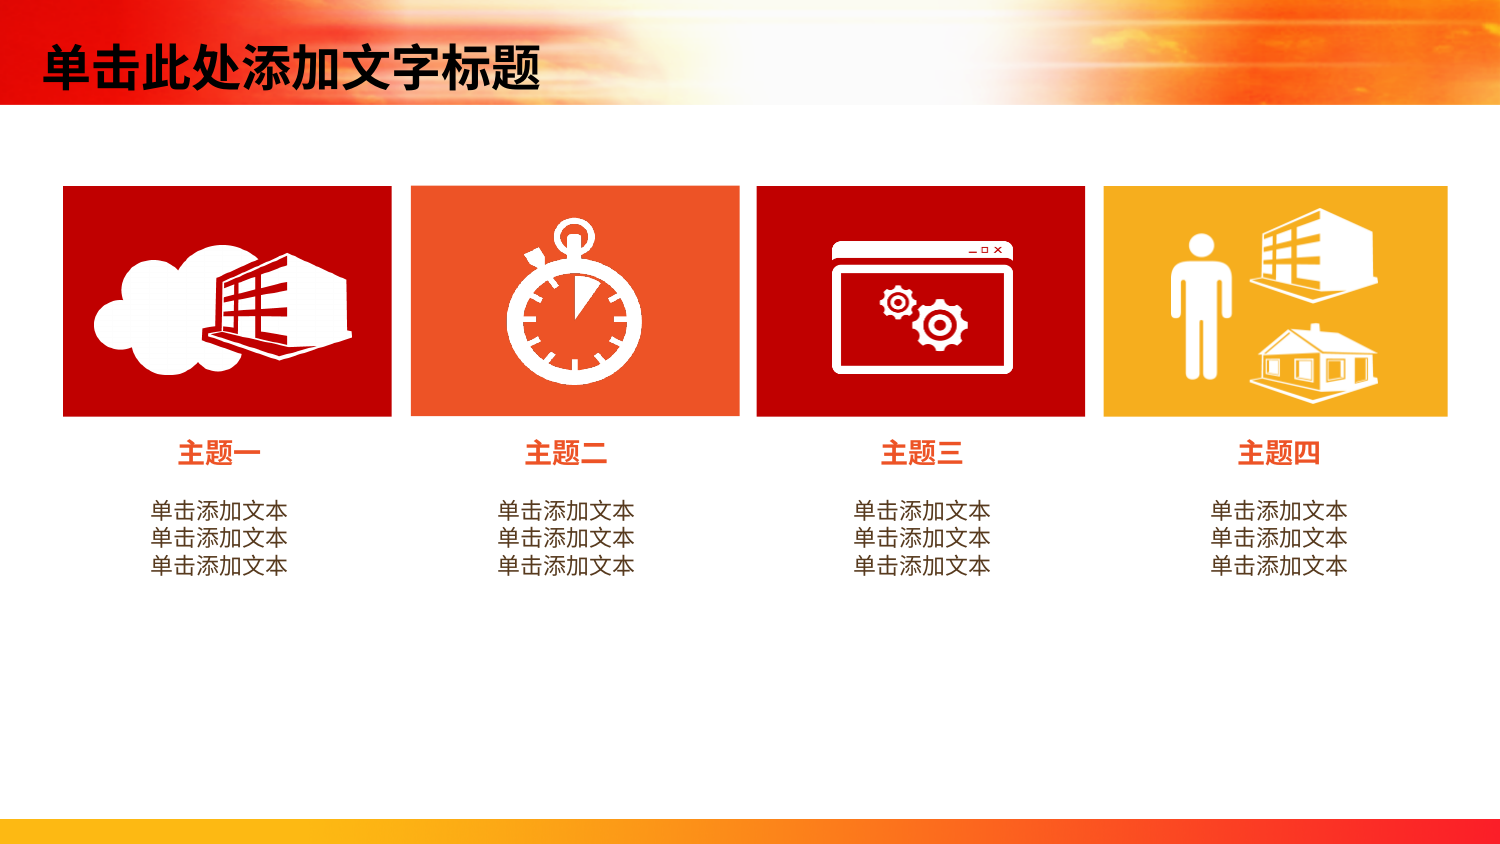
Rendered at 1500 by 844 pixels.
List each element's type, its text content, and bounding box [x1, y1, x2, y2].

text_box 主题三 单击添加文本 单击添加文本 单击添加文本 [756, 427, 1104, 587]
picture [0, 819, 1500, 844]
text_box 主题二 单击添加文本 单击添加文本 单击添加文本 [418, 427, 730, 587]
text_box 主题一 单击添加文本 单击添加文本 单击添加文本 [63, 427, 392, 587]
picture [0, 0, 1500, 104]
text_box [756, 186, 1086, 417]
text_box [1103, 186, 1448, 417]
text_box 主题四 单击添加文本 单击添加文本 单击添加文本 [1107, 427, 1468, 587]
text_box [62, 186, 392, 417]
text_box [410, 185, 740, 417]
